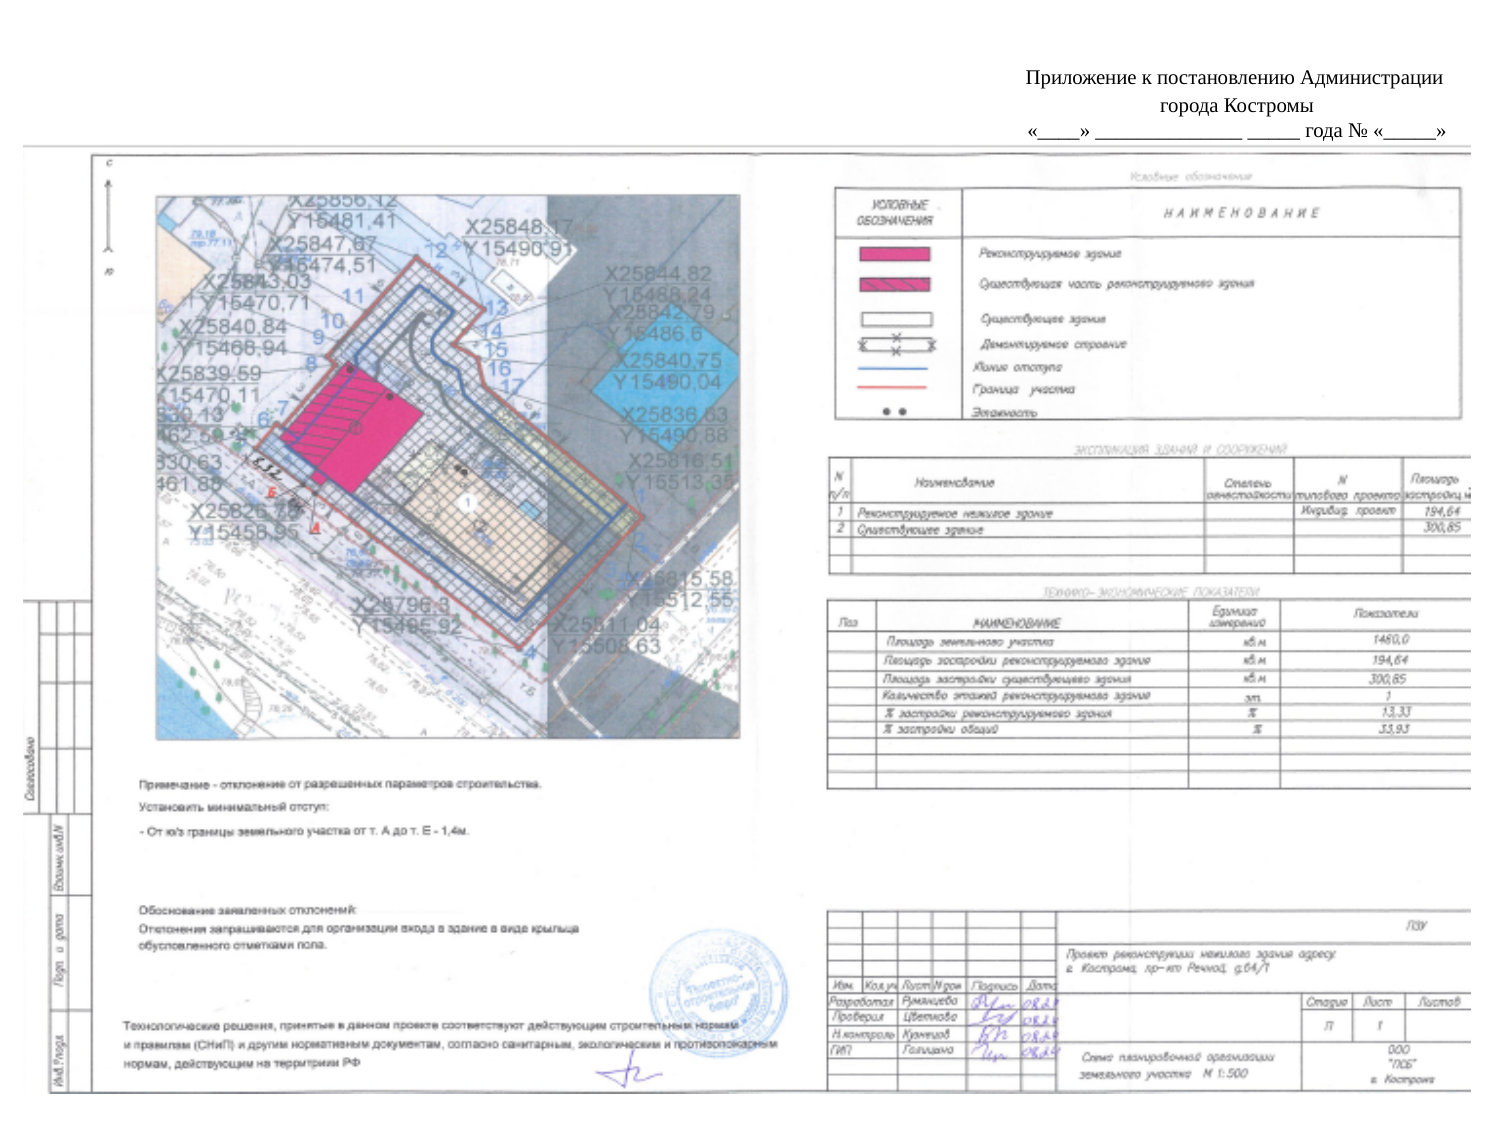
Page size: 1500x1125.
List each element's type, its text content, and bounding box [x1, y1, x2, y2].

picture [23, 144, 1471, 1094]
title Приложение к постановлению Администрации города Костромы «____» ______________ _____ года № «_____» [959, 45, 1500, 158]
